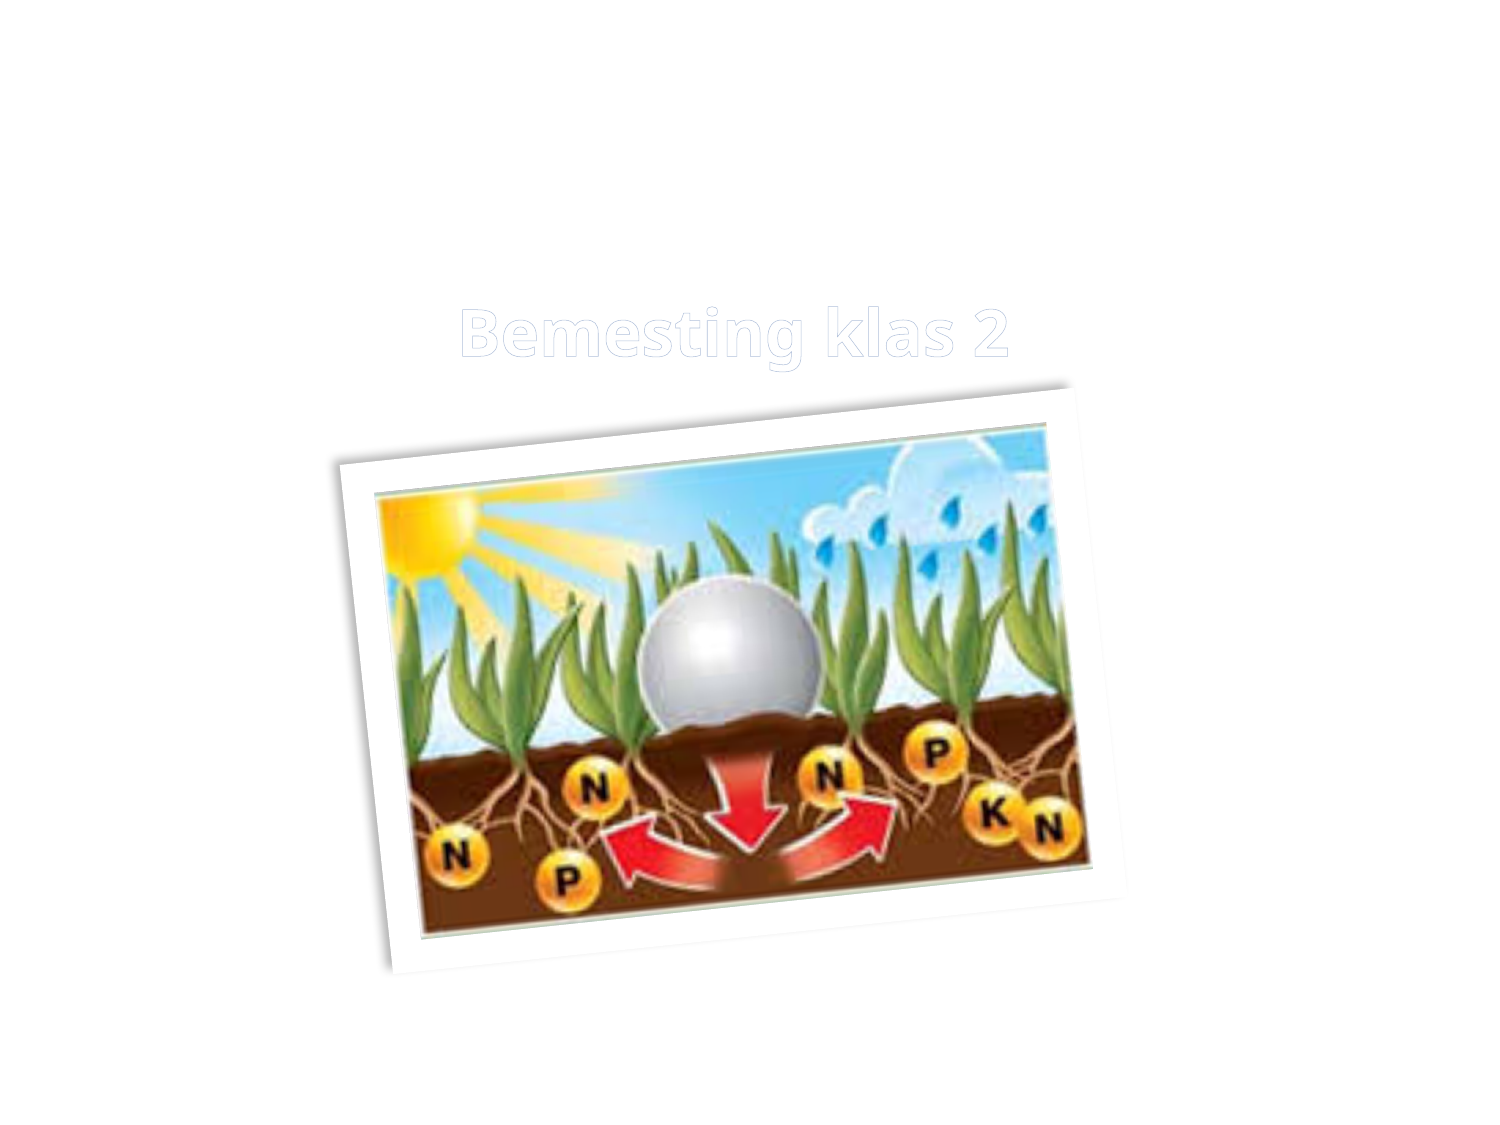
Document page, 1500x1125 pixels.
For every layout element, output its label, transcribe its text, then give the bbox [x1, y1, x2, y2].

text_box Bemesting klas 2 [346, 208, 1121, 377]
picture [375, 424, 1093, 939]
